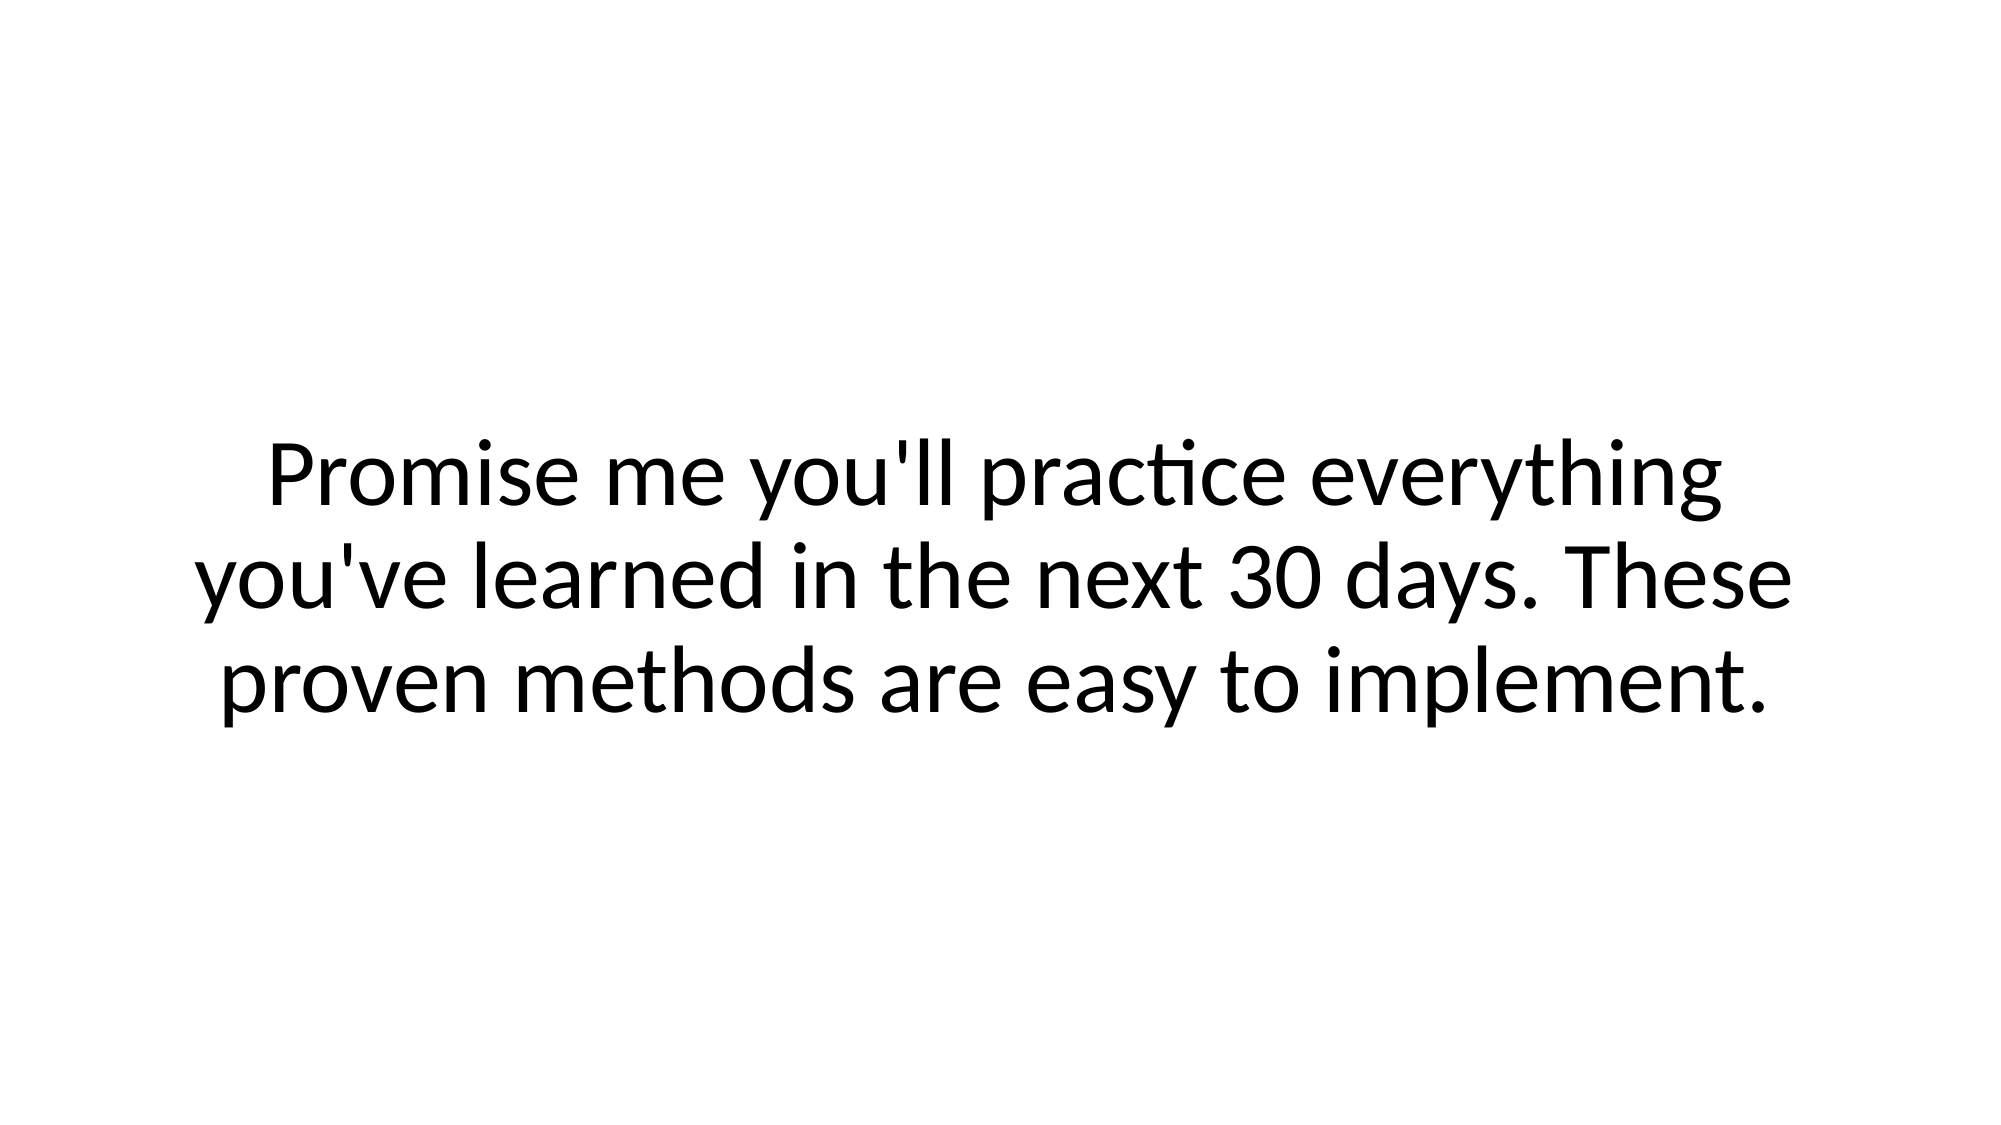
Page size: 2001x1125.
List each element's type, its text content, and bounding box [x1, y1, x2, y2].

list Promise me you'll practice everything you've learned in the next 30 days. These proven methods are easy to implement. [133, 291, 1859, 900]
